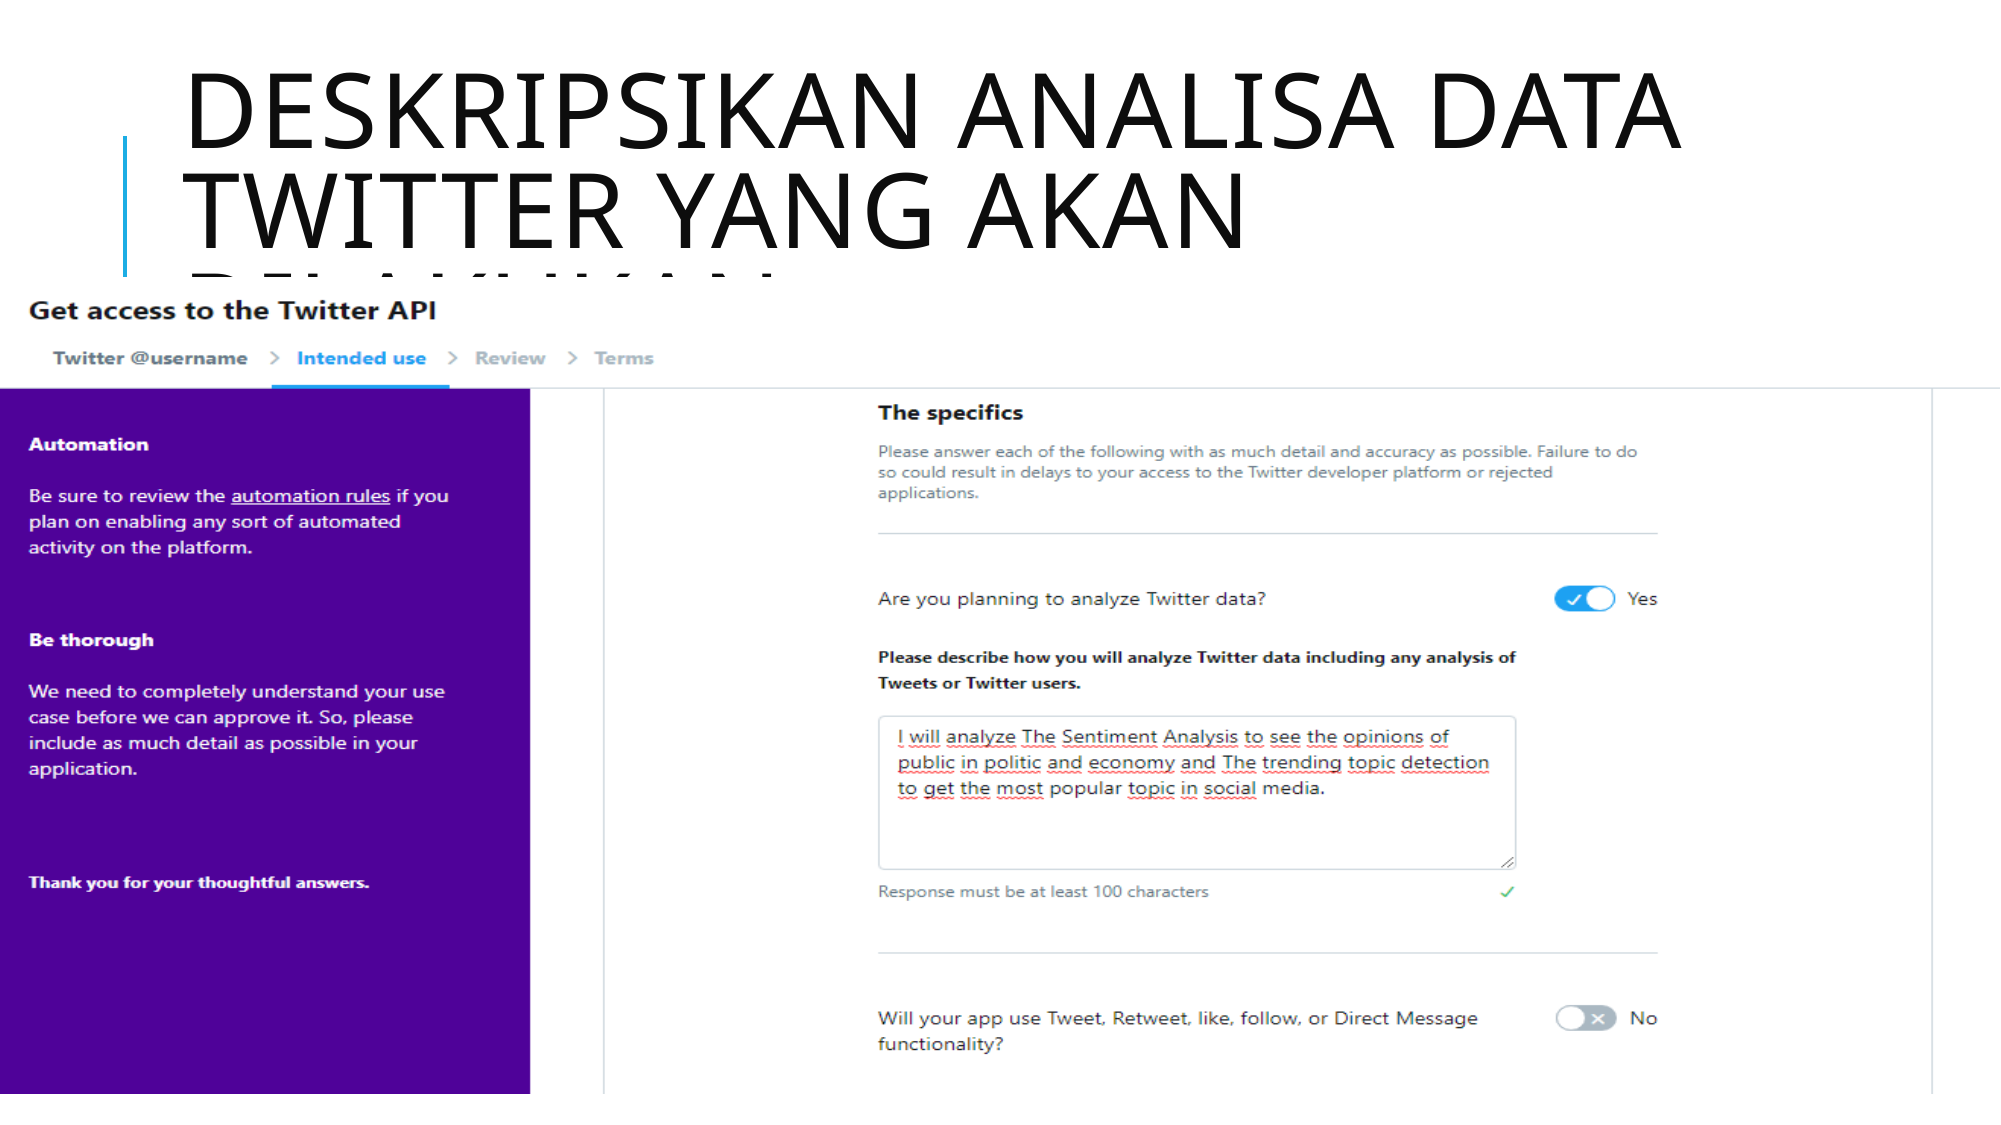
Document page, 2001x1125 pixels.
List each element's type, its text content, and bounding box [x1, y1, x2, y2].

picture [0, 276, 2000, 1094]
title Deskripsikan Analisa data Twitter yang akan dilakukan [168, 96, 1763, 270]
